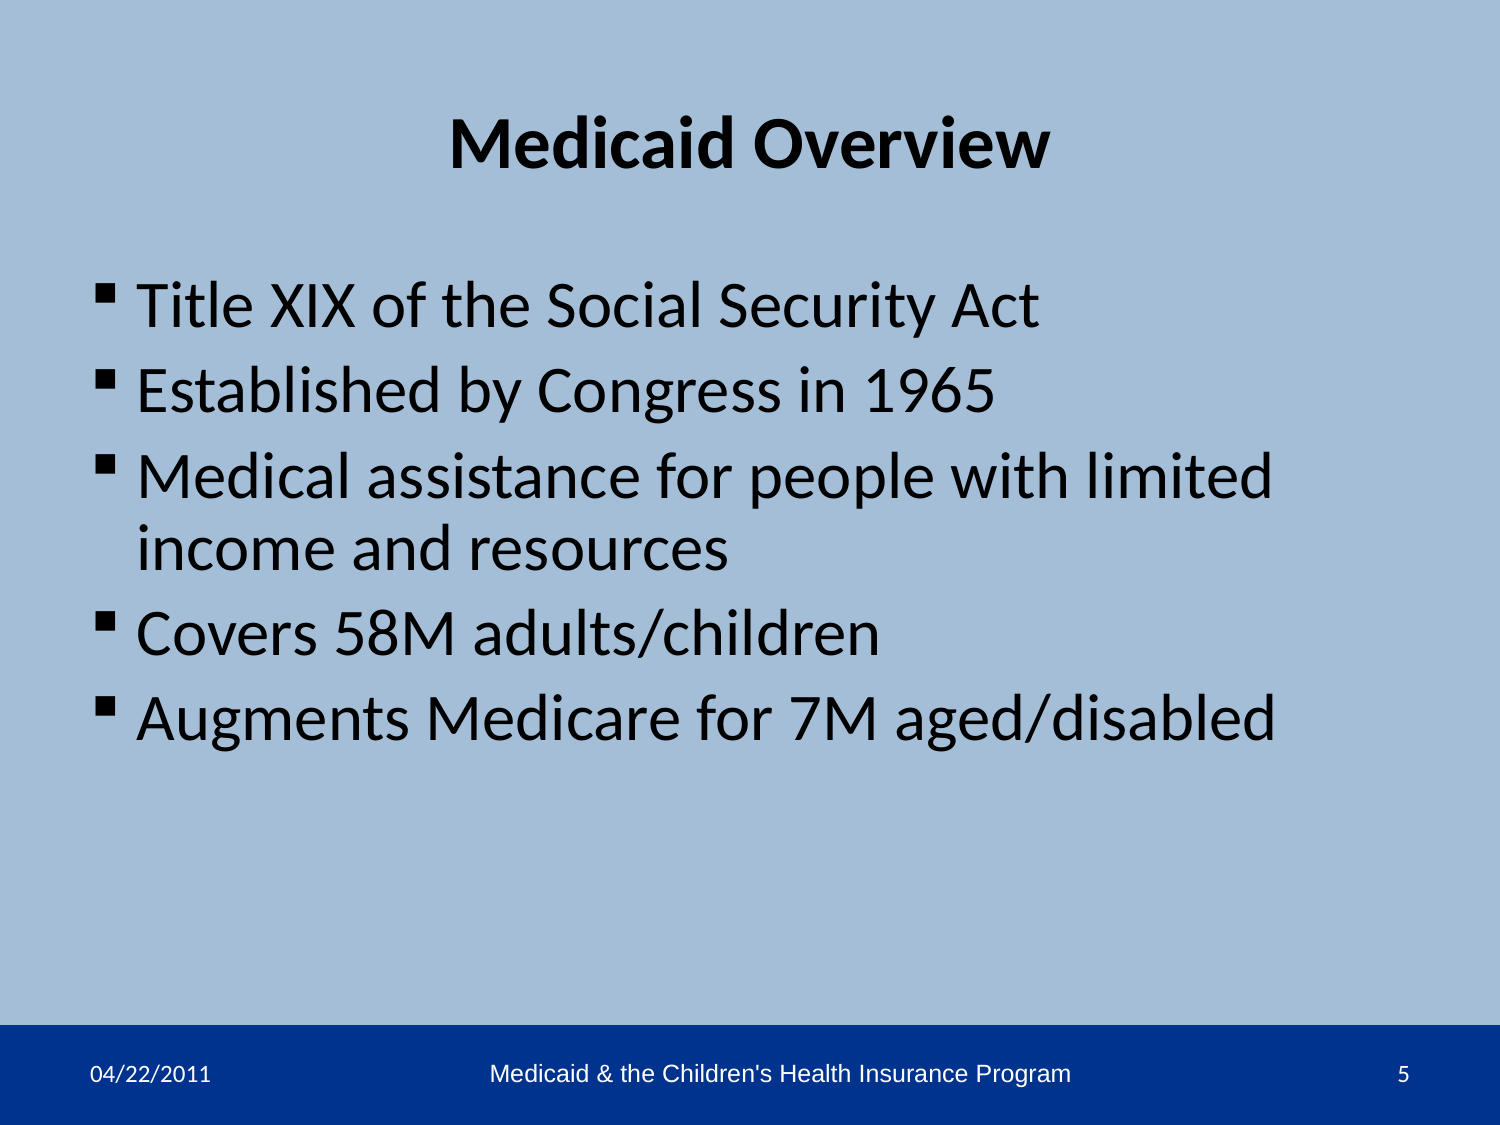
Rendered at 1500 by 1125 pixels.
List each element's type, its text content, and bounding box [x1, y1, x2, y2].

slide_number 5 [1275, 1042, 1425, 1103]
list Title XIX of the Social Security Act Established by Congress in 1965 Medical assistance for people with limited income and resources Covers 58M adults/children Augments Medicare for 7M aged/disabled [74, 262, 1426, 1006]
title Medicaid Overview [74, 44, 1426, 233]
footer Medicaid & the Children's Health Insurance Program [287, 1042, 1275, 1103]
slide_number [75, 1042, 287, 1103]
